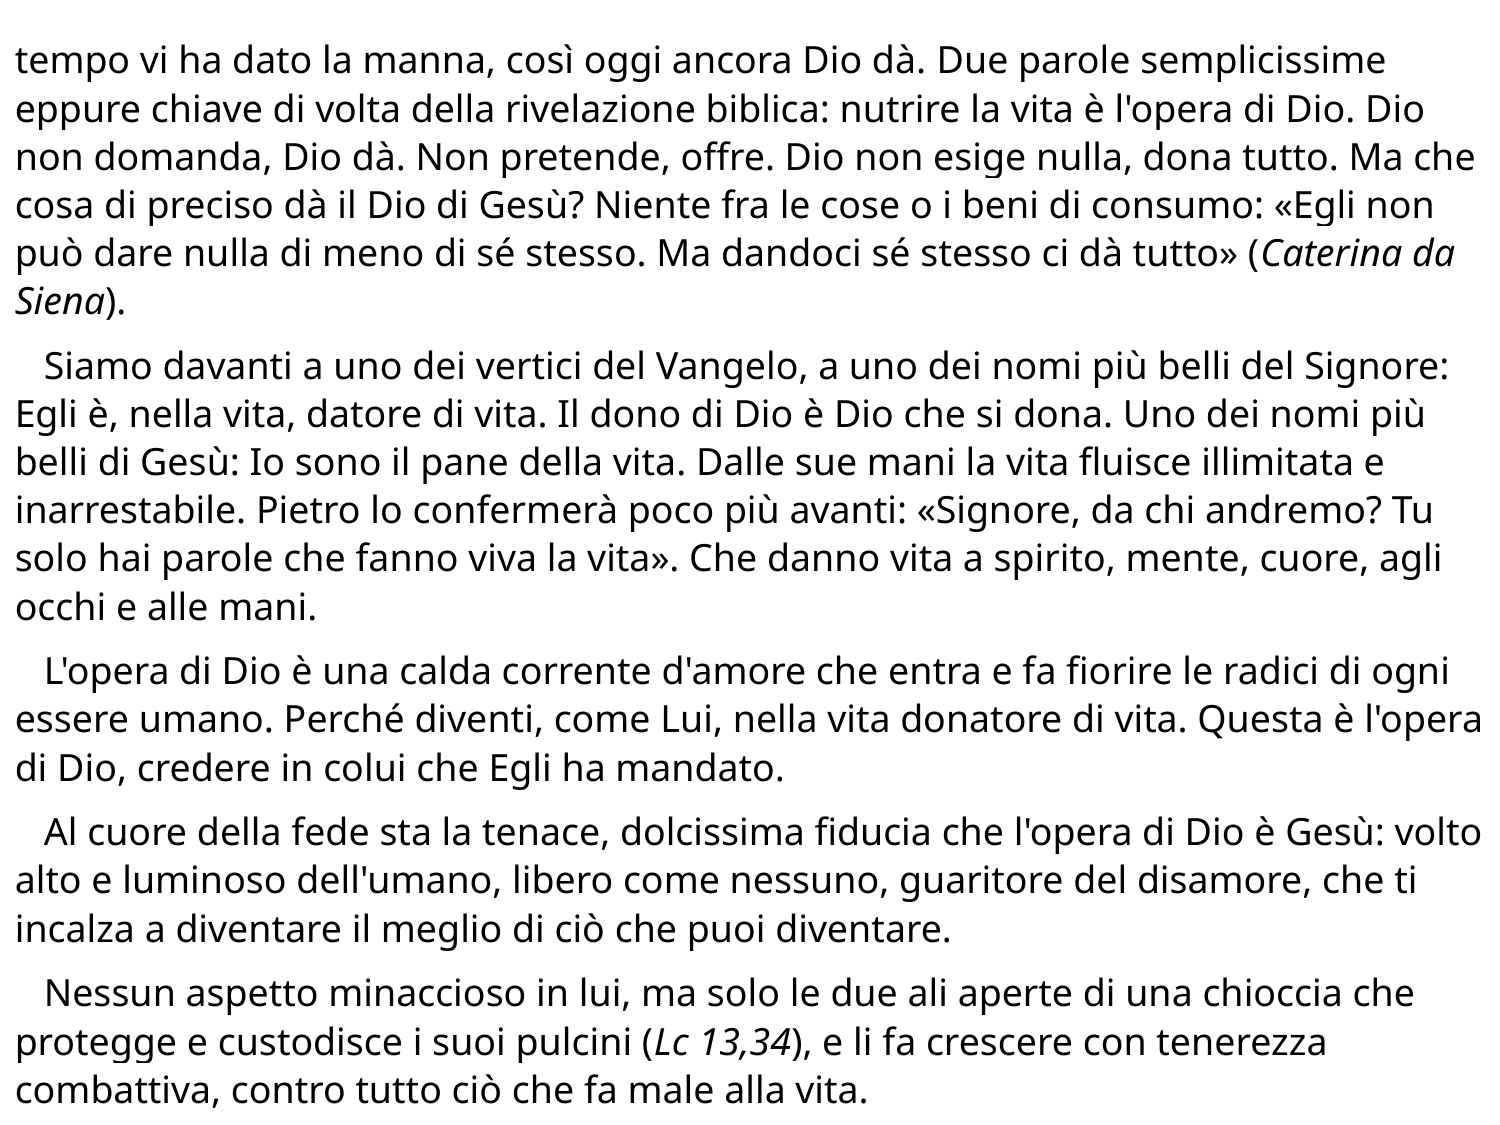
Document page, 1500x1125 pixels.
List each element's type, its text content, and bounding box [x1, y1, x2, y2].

text_box tempo vi ha dato la manna, così oggi ancora Dio dà. Due parole semplicissime eppure chiave di volta della rivelazione biblica: nutrire la vita è l'opera di Dio. Dio non domanda, Dio dà. Non pretende, offre. Dio non esige nulla, dona tutto. Ma che cosa di preciso dà il Dio di Gesù? Niente fra le cose o i beni di consumo: «Egli non può dare nulla di meno di sé stesso. Ma dandoci sé stesso ci dà tutto» (Caterina da Siena). Siamo davanti a uno dei vertici del Vangelo, a uno dei nomi più belli del Signore: Egli è, nella vita, datore di vita. Il dono di Dio è Dio che si dona. Uno dei nomi più belli di Gesù: Io sono il pane della vita. Dalle sue mani la vita fluisce illimitata e inarrestabile. Pietro lo confermerà poco più avanti: «Signore, da chi andremo? Tu solo hai parole che fanno viva la vita». Che danno vita a spirito, mente, cuore, agli occhi e alle mani. L'opera di Dio è una calda corrente d'amore che entra e fa fiorire le radici di ogni essere umano. Perché diventi, come Lui, nella vita donatore di vita. Questa è l'opera di Dio, credere in colui che Egli ha mandato. Al cuore della fede sta la tenace, dolcissima fiducia che l'opera di Dio è Gesù: volto alto e luminoso dell'umano, libero come nessuno, guaritore del disamore, che ti incalza a diventare il meglio di ciò che puoi diventare. Nessun aspetto minaccioso in lui, ma solo le due ali aperte di una chioccia che protegge e custodisce i suoi pulcini (Lc 13,34), e li fa crescere con tenerezza combattiva, contro tutto ciò che fa male alla vita. [0, 25, 1500, 1118]
